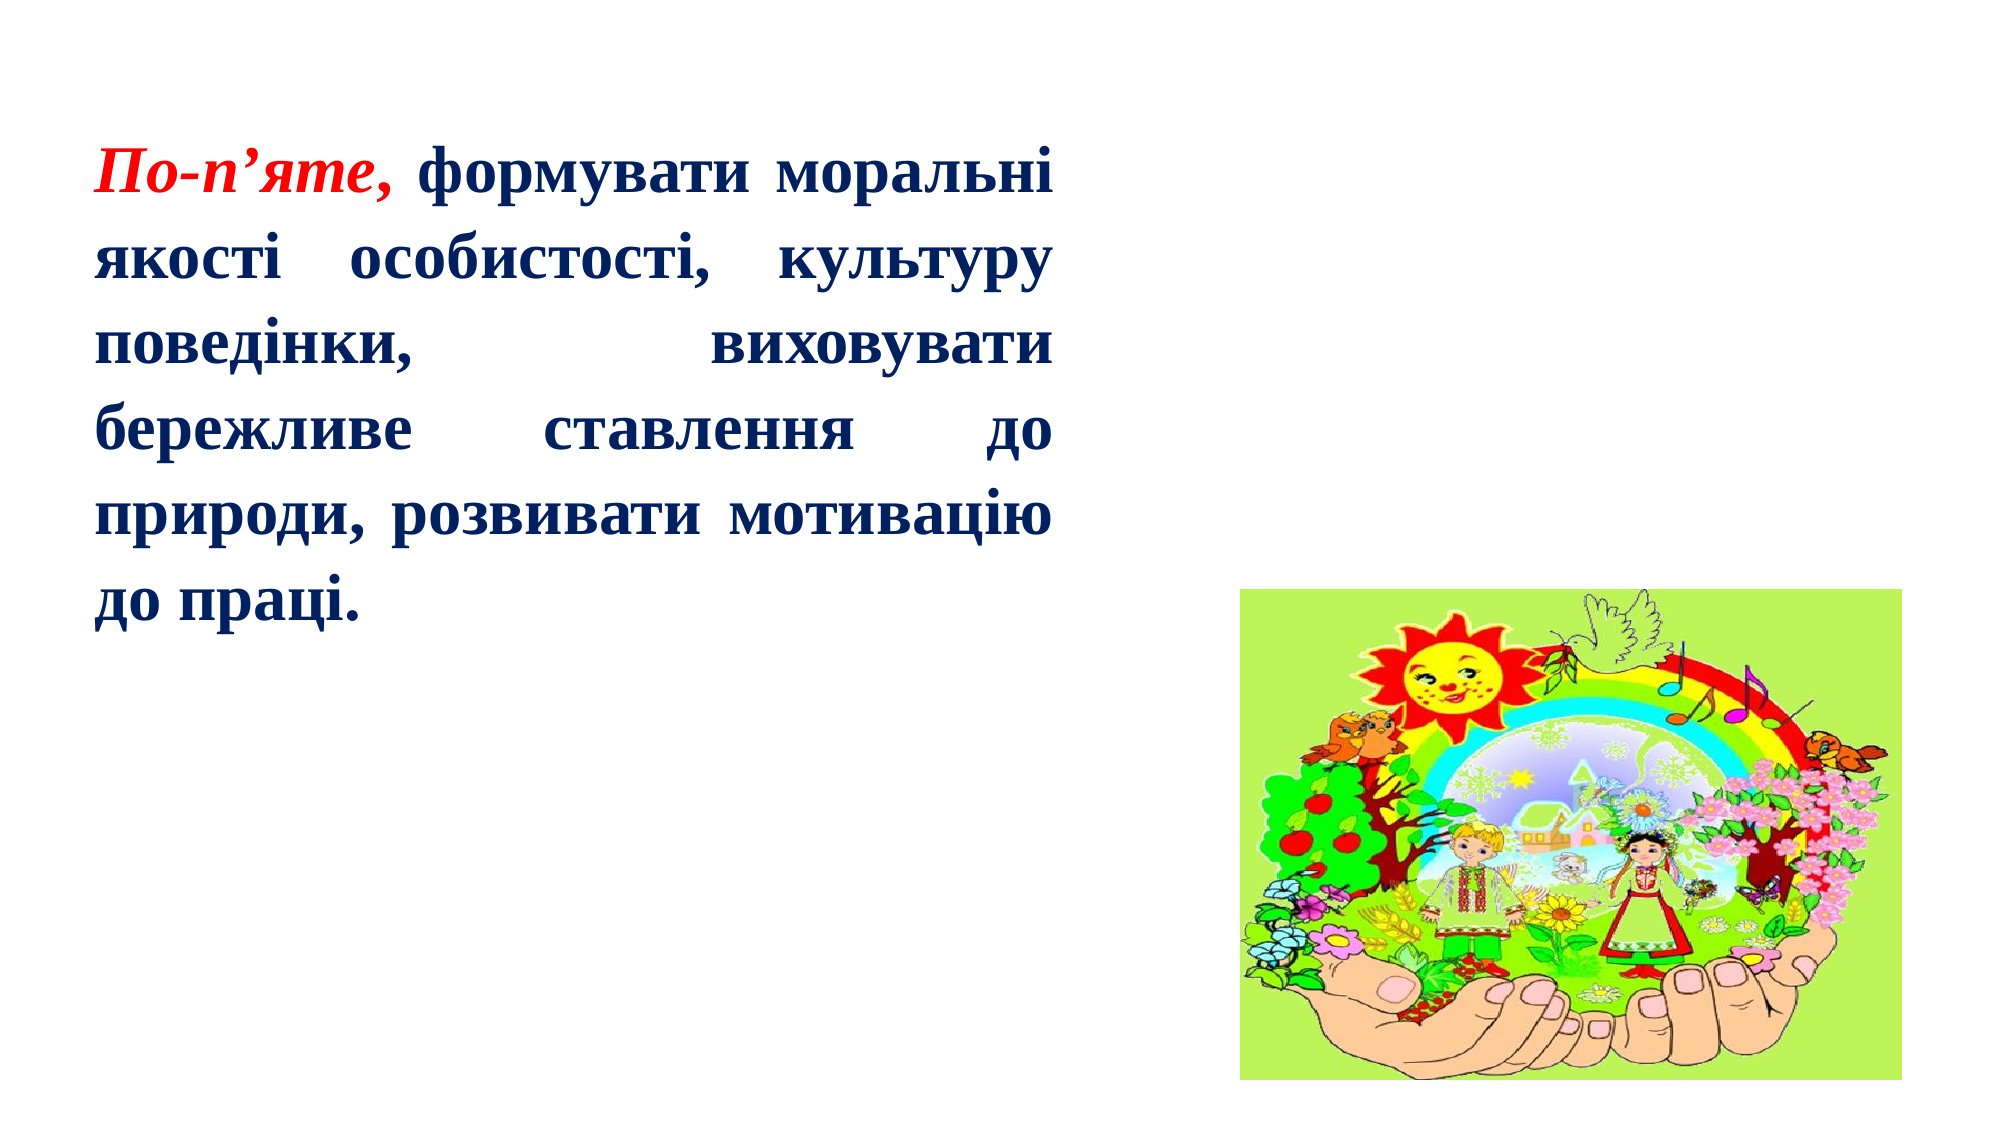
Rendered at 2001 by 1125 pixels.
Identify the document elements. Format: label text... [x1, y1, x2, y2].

text_box По-п’яте, формувати моральні якості особистості, культуру поведінки, виховувати бережливе ставлення до природи, розвивати мотивацію до праці. [79, 113, 1070, 642]
picture [1240, 589, 1902, 1080]
